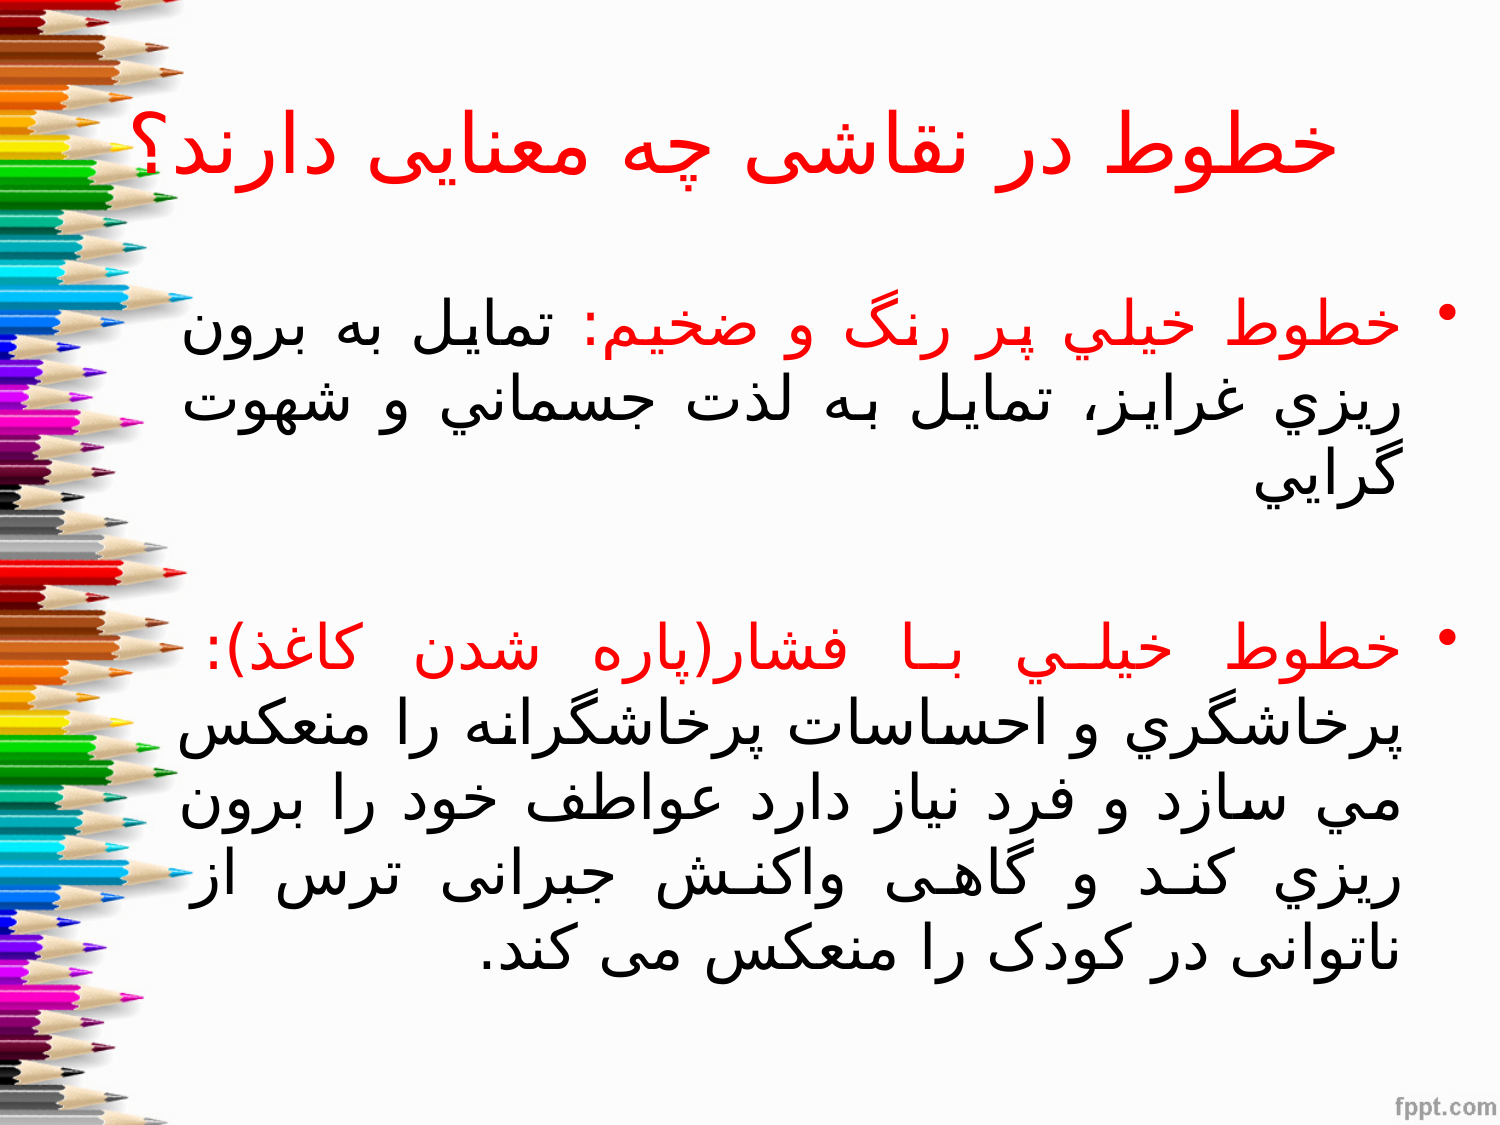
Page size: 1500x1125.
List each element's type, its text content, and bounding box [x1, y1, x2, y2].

list خطوط خيلي پر رنگ و ضخيم: تمايل به برون ريزي غرایز، تمايل به لذت جسماني و شهوت گرايي خطوط خيلي با فشار(پاره شدن کاغذ): پرخاشگري و احساسات پرخاشگرانه را منعكس مي سازد و فرد نياز دارد عواطف خود را برون ريزي كند و گاهی واکنش جبرانی ترس از ناتوانی در کودک را منعکس می کند. [159, 275, 1475, 1063]
title خطوط در نقاشی چه معنایی دارند؟ [41, 78, 1429, 203]
picture [0, 0, 1500, 1125]
